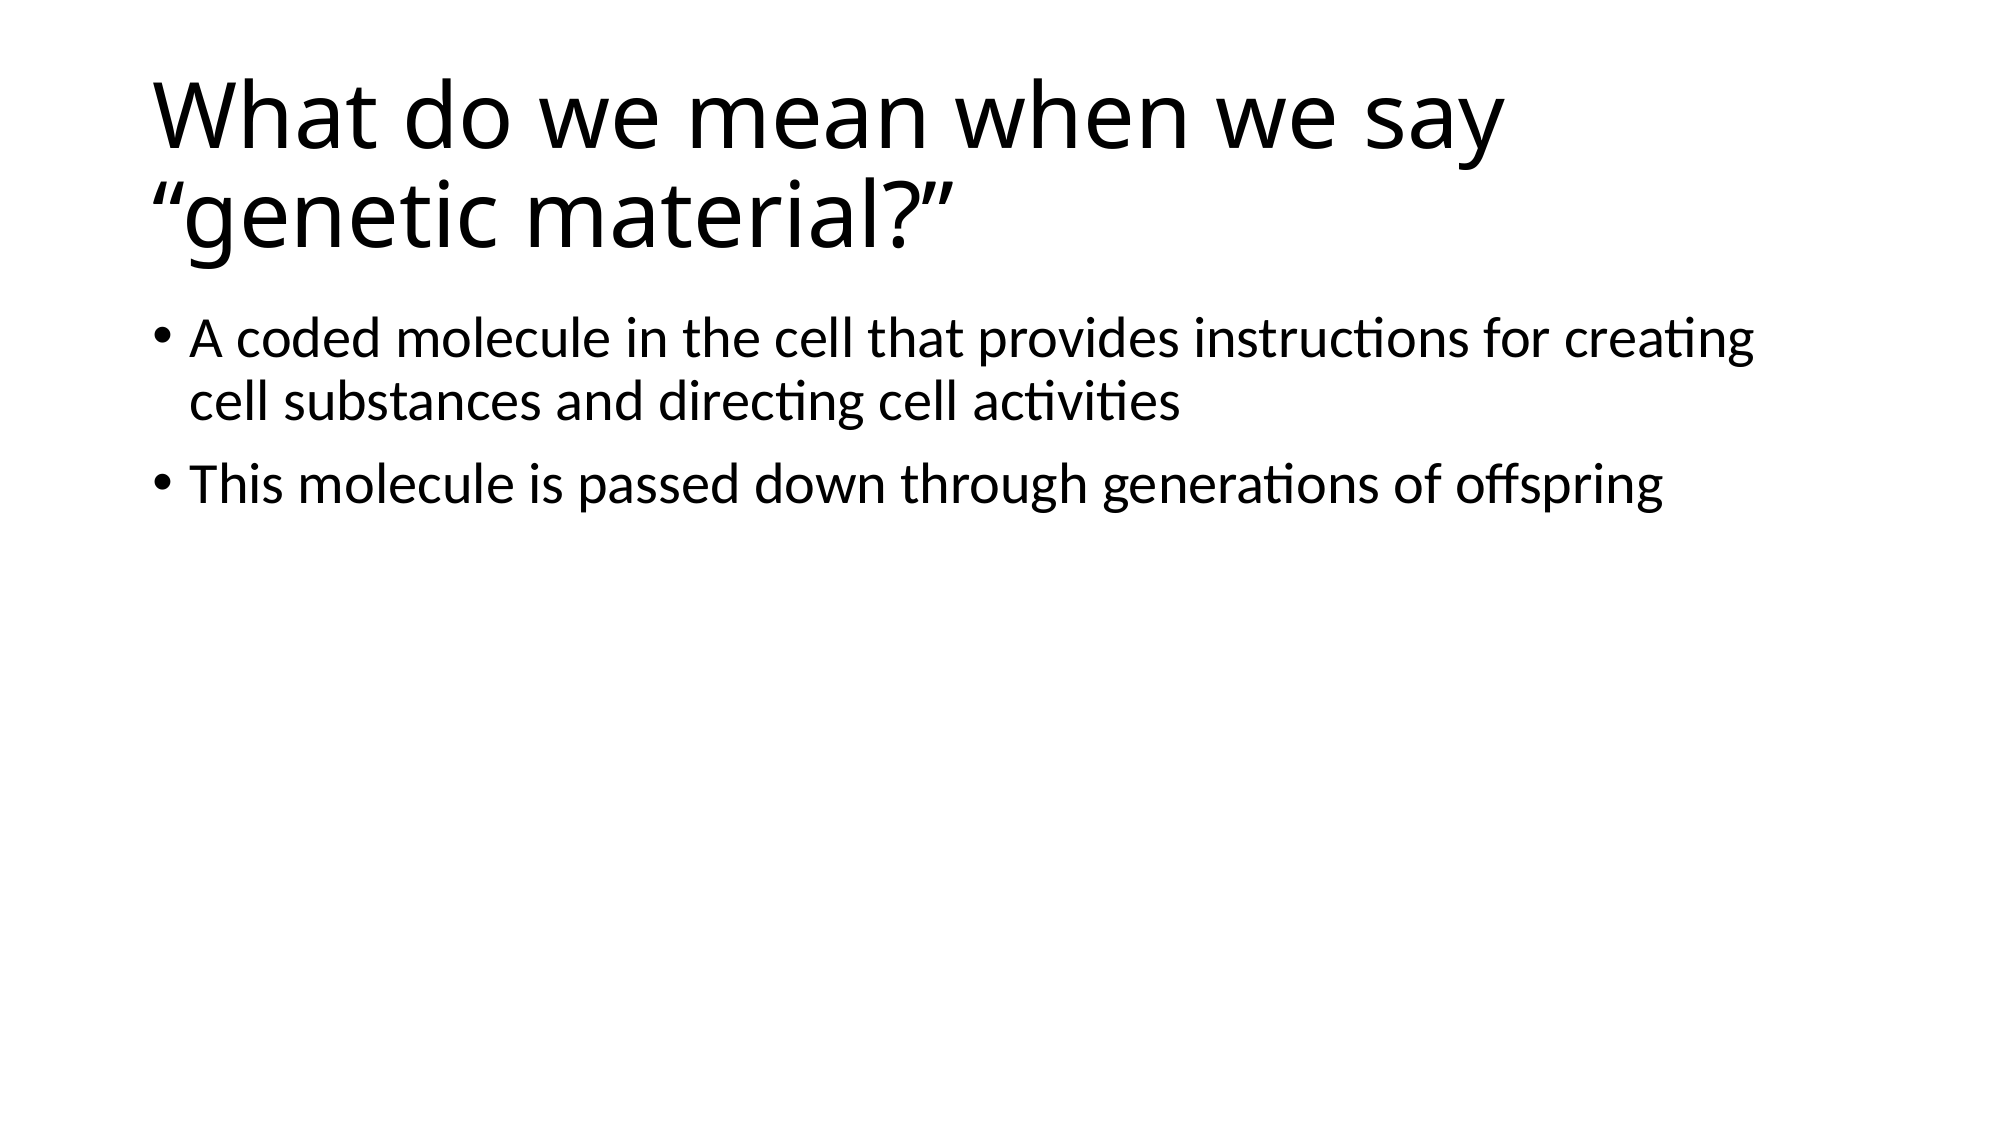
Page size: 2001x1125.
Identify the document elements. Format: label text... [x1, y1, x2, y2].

title What do we mean when we say “genetic material?” [137, 59, 1863, 278]
list A coded molecule in the cell that provides instructions for creating cell substances and directing cell activities This molecule is passed down through generations of offspring [137, 299, 1863, 1014]
